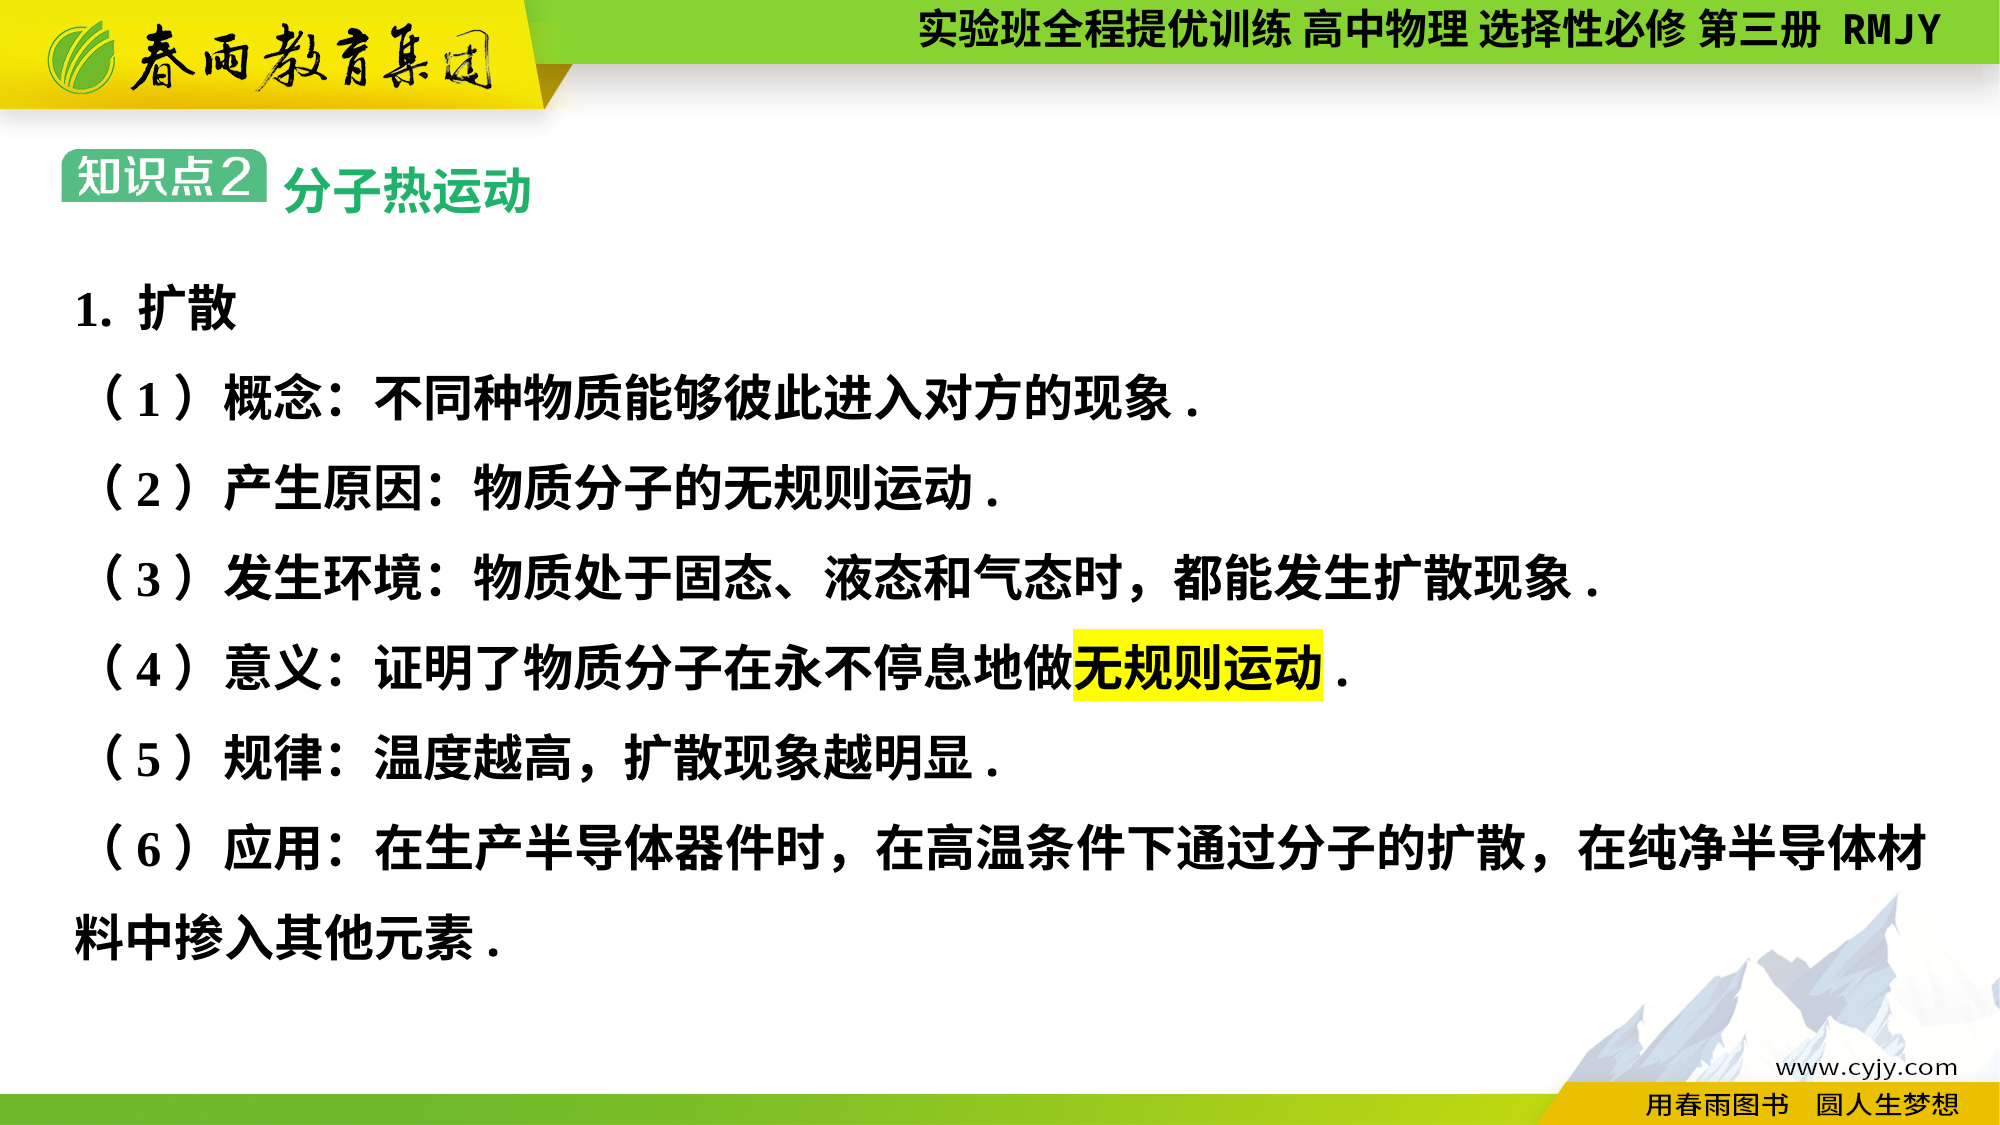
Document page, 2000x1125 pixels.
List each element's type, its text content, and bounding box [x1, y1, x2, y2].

text_box 分子热运动 [267, 122, 1944, 228]
list 1. 扩散 （1）概念：不同种物质能够彼此进入对方的现象. （2）产生原因：物质分子的无规则运动. （3）发生环境：物质处于固态、液态和气态时，都能发生扩散现象. （4）意义：证明了物质分子在永不停息地做无规则运动. （5）规律：温度越高，扩散现象越明显. （6）应用：在生产半导体器件时，在高温条件下通过分子的扩散，在纯净半导体材料中掺入其他元素. [59, 239, 1944, 970]
picture [0, 0, 2000, 1125]
